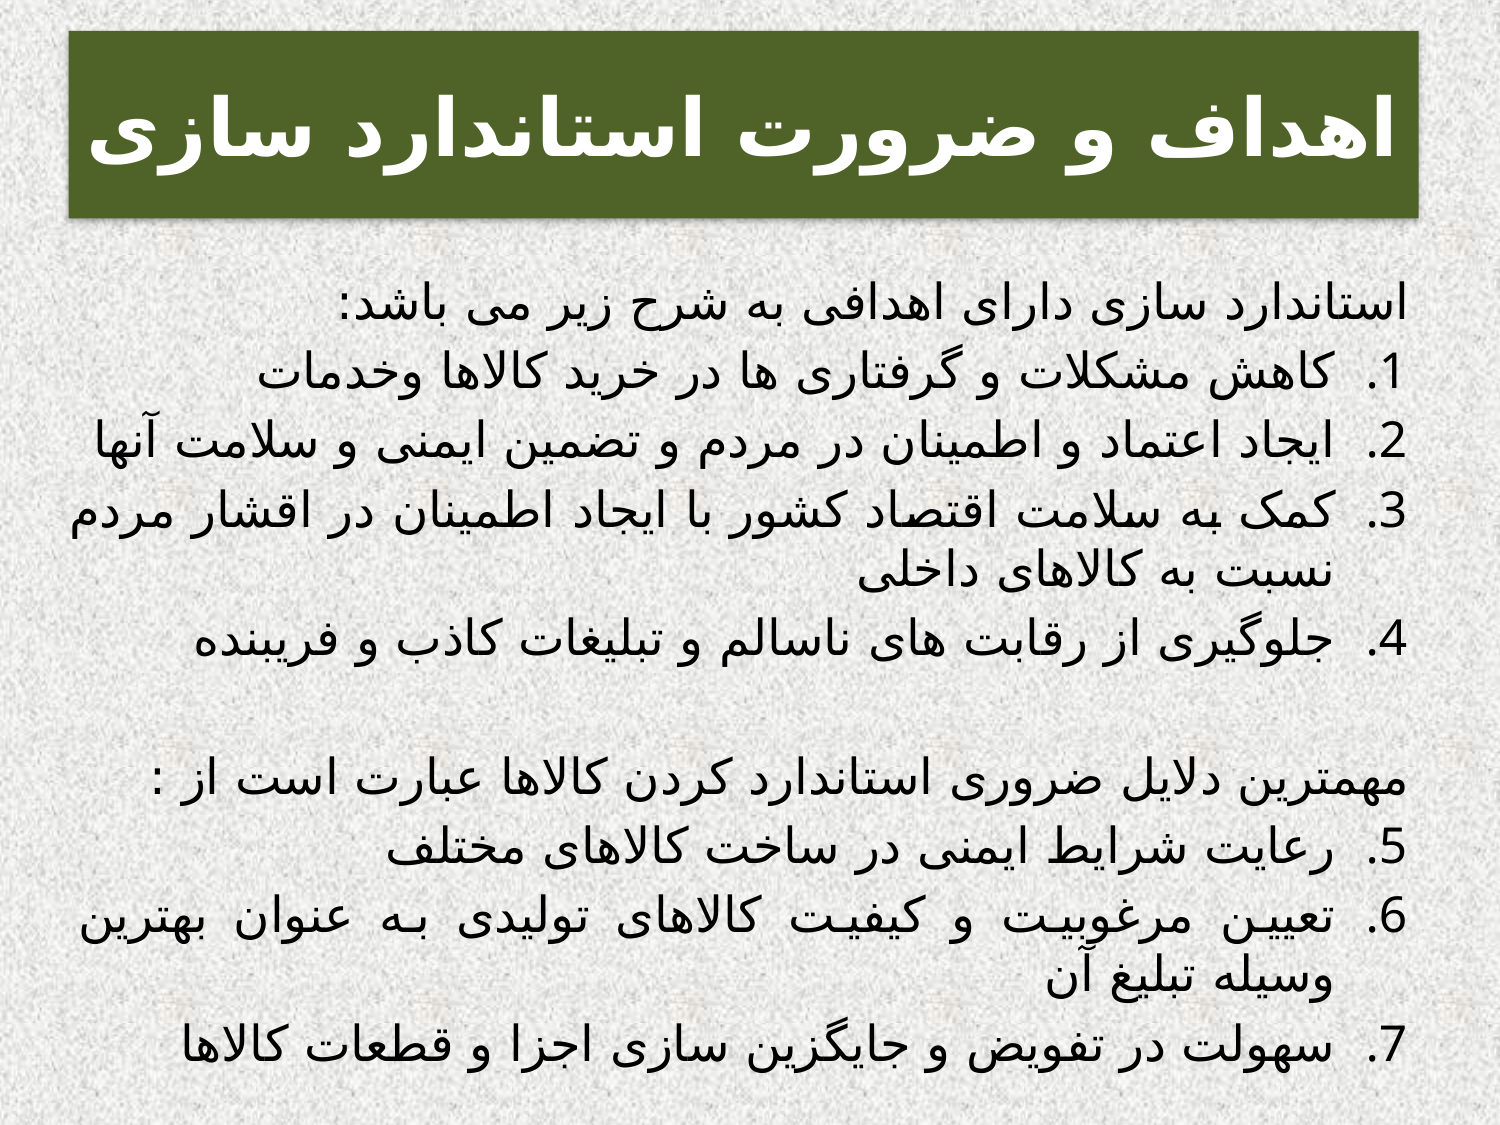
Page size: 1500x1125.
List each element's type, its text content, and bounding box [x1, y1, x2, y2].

title اهداف و ضرورت استاندارد سازی [68, 30, 1419, 219]
picture [0, 0, 1500, 1125]
list استاندارد سازی دارای اهدافی به شرح زیر می باشد: کاهش مشکلات و گرفتاری ها در خرید کالاها وخدمات ایجاد اعتماد و اطمینان در مردم و تضمین ایمنی و سلامت آنها کمک به سلامت اقتصاد کشور با ایجاد اطمینان در اقشار مردم نسبت به کالاهای داخلی جلوگیری از رقابت های ناسالم و تبلیغات کاذب و فریبنده مهمترین دلایل ضروری استاندارد کردن کالاها عبارت است از : رعایت شرایط ایمنی در ساخت کالاهای مختلف تعیین مرغوبیت و کیفیت کالاهای تولیدی به عنوان بهترین وسیله تبلیغ آن سهولت در تفویض و جایگزین سازی اجزا و قطعات کالاها [53, 262, 1425, 1083]
